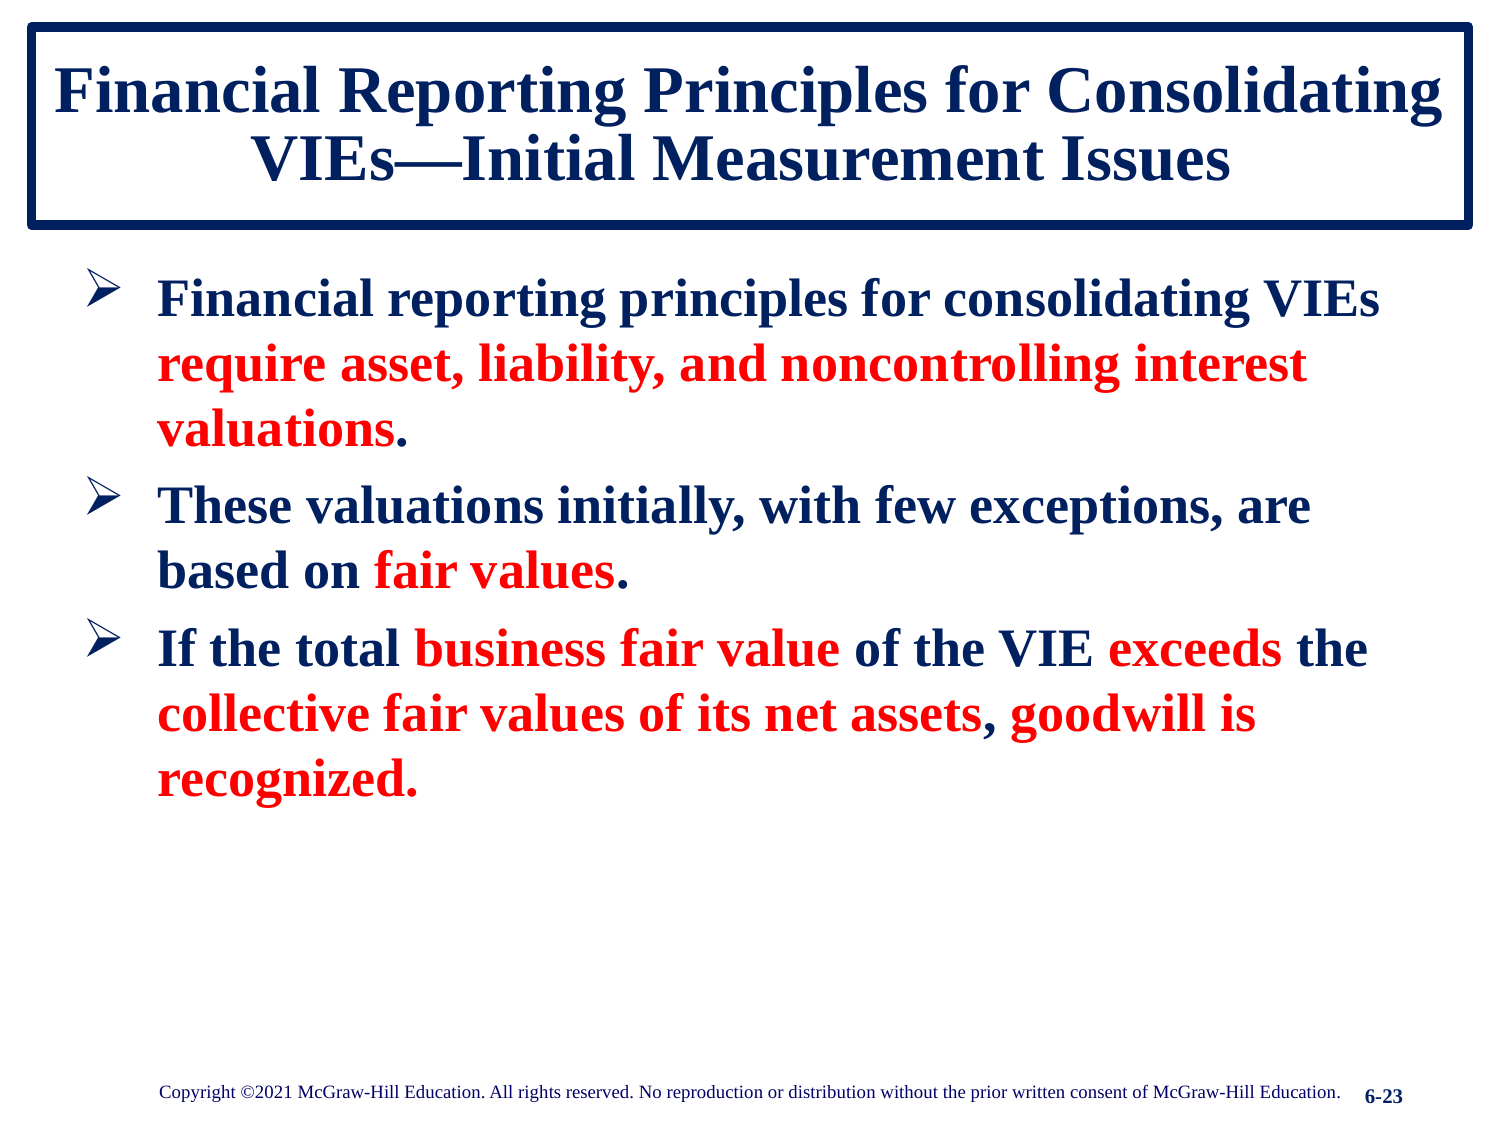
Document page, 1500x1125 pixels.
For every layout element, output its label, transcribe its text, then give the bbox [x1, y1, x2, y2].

slide_number 6-23 [1350, 1074, 1438, 1125]
title Financial Reporting Principles for Consolidating VIEs—Initial Measurement Issues [27, 22, 1473, 230]
text_box Financial reporting principles for consolidating VIEs require asset, liability, and noncontrolling interest valuations. These valuations initially, with few exceptions, are based on fair values. If the total business fair value of the VIE exceeds the collective fair values of its net assets, goodwill is recognized. [67, 254, 1433, 1065]
text_box Copyright ©2021 McGraw-Hill Education. All rights reserved. No reproduction or distribution without the prior written consent of McGraw-Hill Education. [76, 1072, 1424, 1110]
